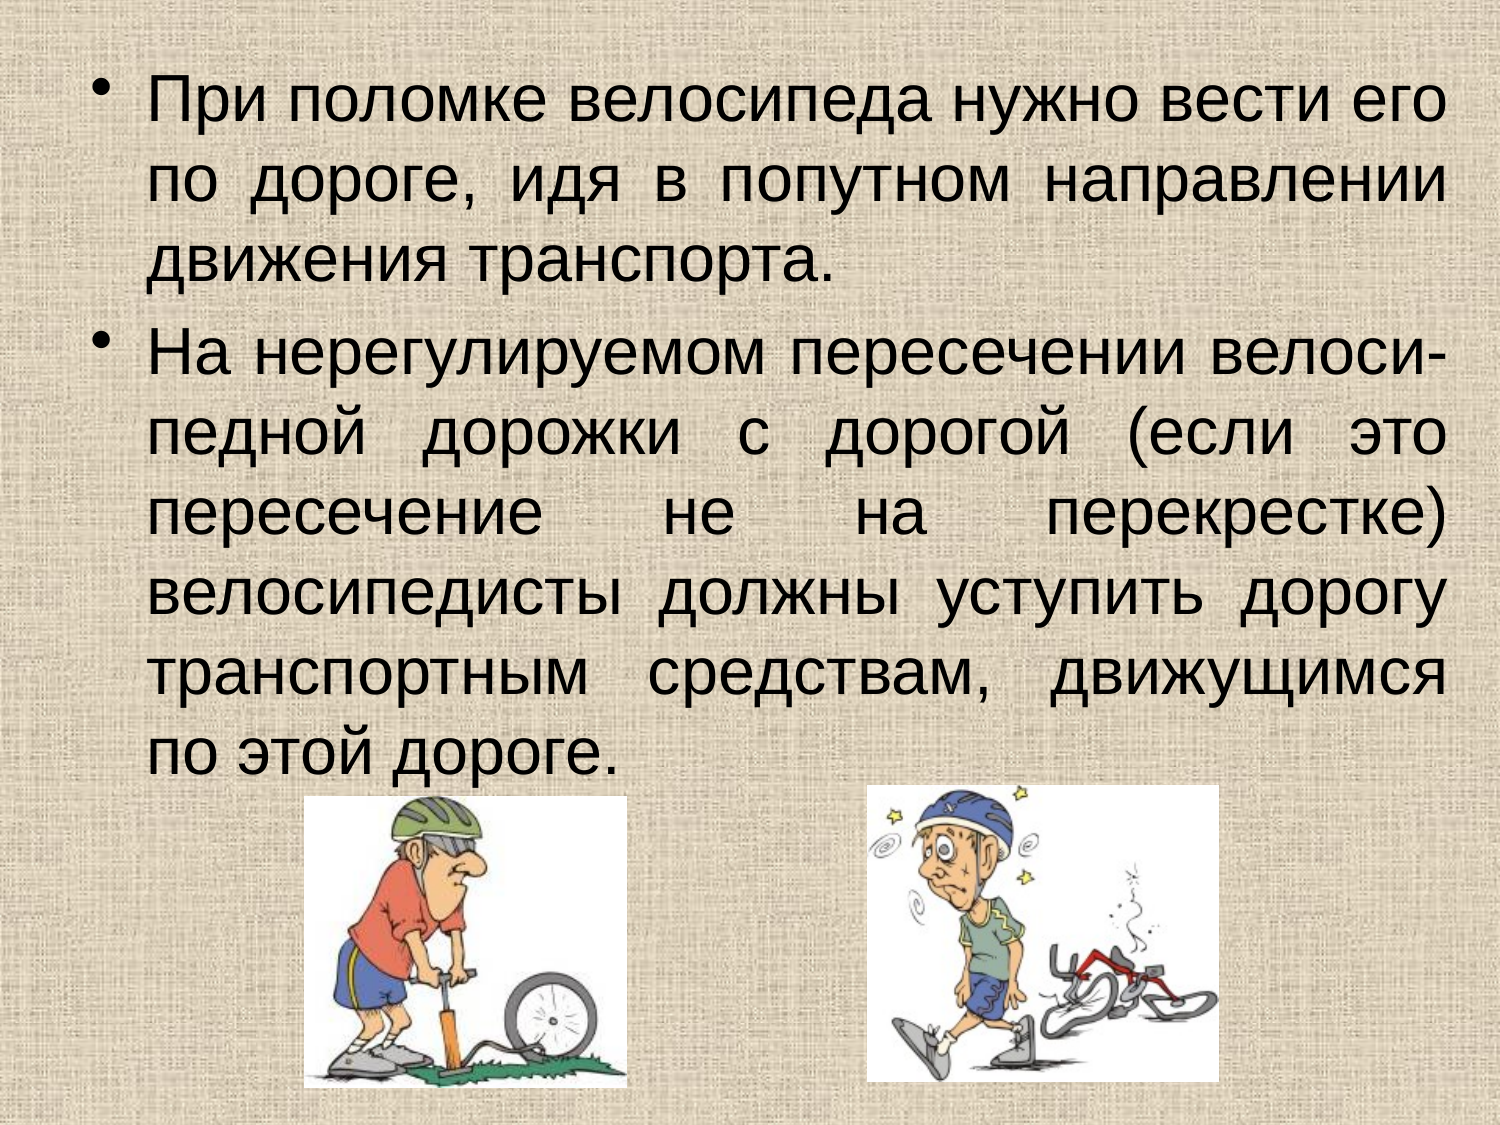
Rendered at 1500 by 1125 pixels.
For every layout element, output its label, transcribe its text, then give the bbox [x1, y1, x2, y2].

picture [0, 0, 1500, 1125]
list При поломке велосипеда нужно вести его по дороге, идя в попутном направлении движения транспорта. На нерегулируемом пересечении велоси-педной дорожки с дорогой (если это пересечение не на перекрестке) велосипедисты должны уступить дорогу транспортным средствам, движущимся по этой дороге. [74, 46, 1466, 856]
